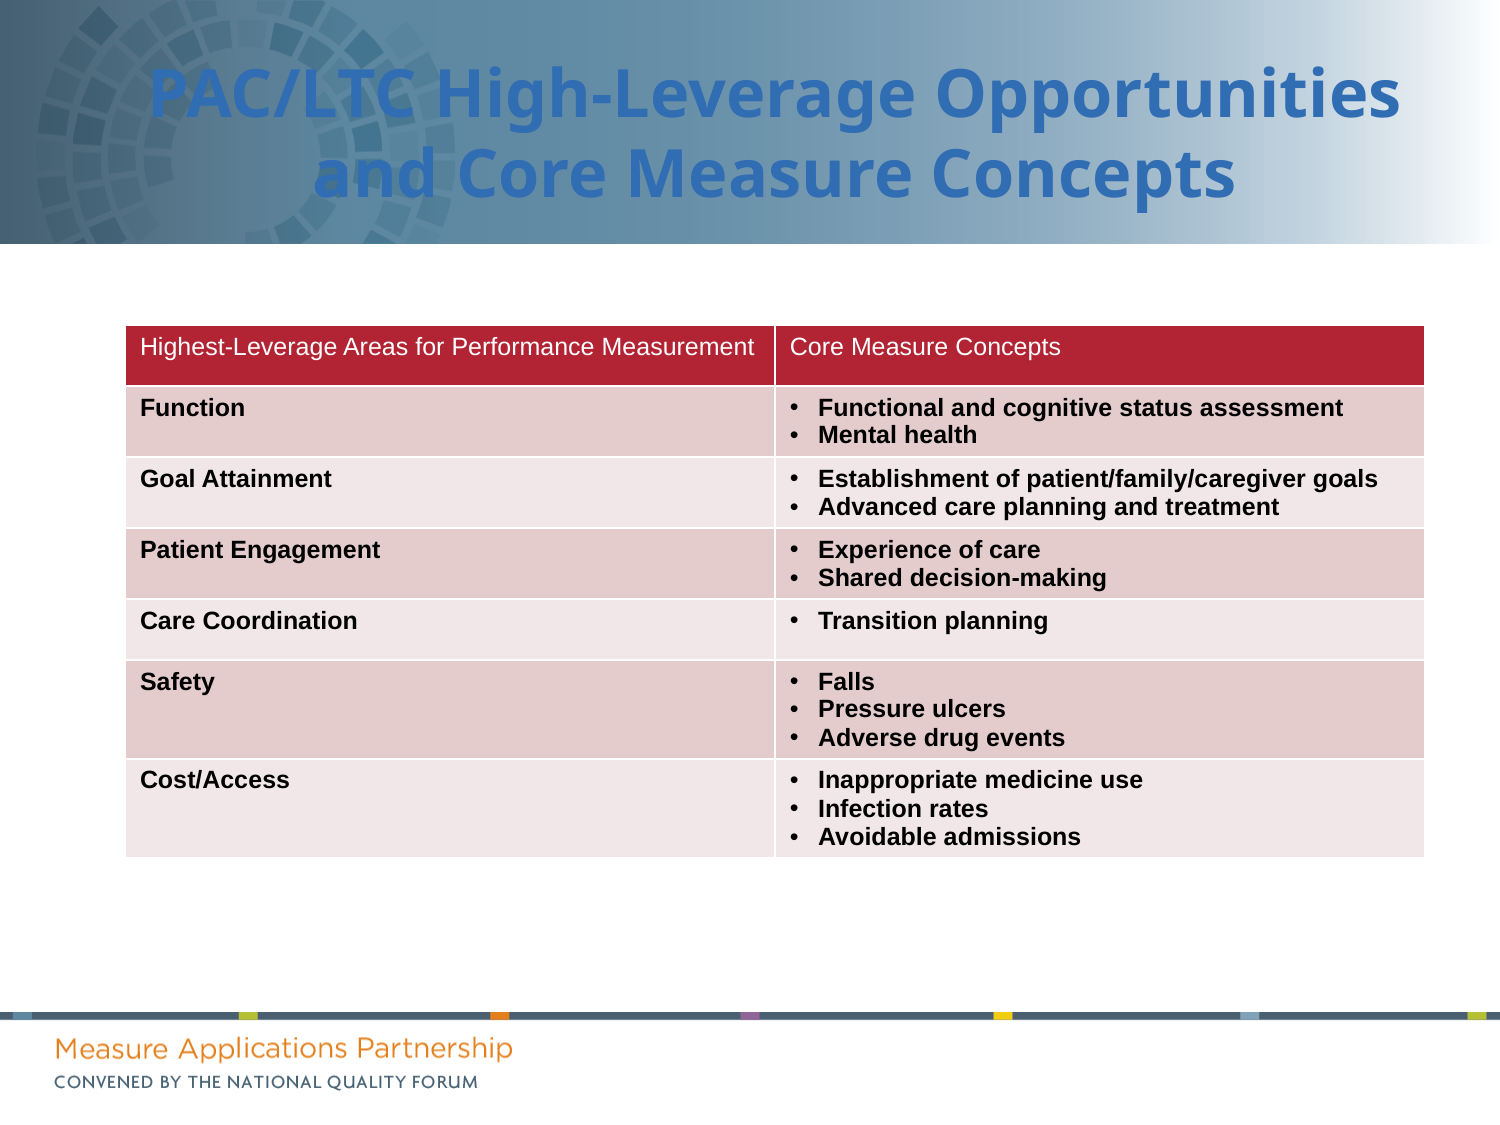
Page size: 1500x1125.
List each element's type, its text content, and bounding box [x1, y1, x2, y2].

table_cell Care Coordination [126, 600, 774, 659]
table_cell Inappropriate medicine use Infection rates Avoidable admissions [776, 760, 1424, 857]
table_cell Functional and cognitive status assessment Mental health [776, 387, 1424, 456]
picture [0, 0, 1500, 244]
table_cell Safety [126, 661, 774, 758]
table_cell Cost/Access [126, 760, 774, 857]
table_cell Function [126, 387, 774, 456]
table_cell Experience of care Shared decision-making [776, 529, 1424, 598]
table_cell Establishment of patient/family/caregiver goals Advanced care planning and treatment [776, 458, 1424, 527]
table_cell Transition planning [776, 600, 1424, 659]
table_header Core Measure Concepts [776, 326, 1424, 385]
table_header Highest-Leverage Areas for Performance Measurement [126, 326, 774, 385]
table_cell Goal Attainment [126, 458, 774, 527]
picture [0, 1012, 1500, 1092]
table_cell Falls Pressure ulcers Adverse drug events [776, 661, 1424, 758]
table_cell Patient Engagement [126, 529, 774, 598]
title PAC/LTC High-Leverage Opportunities and Core Measure Concepts [124, 37, 1426, 226]
